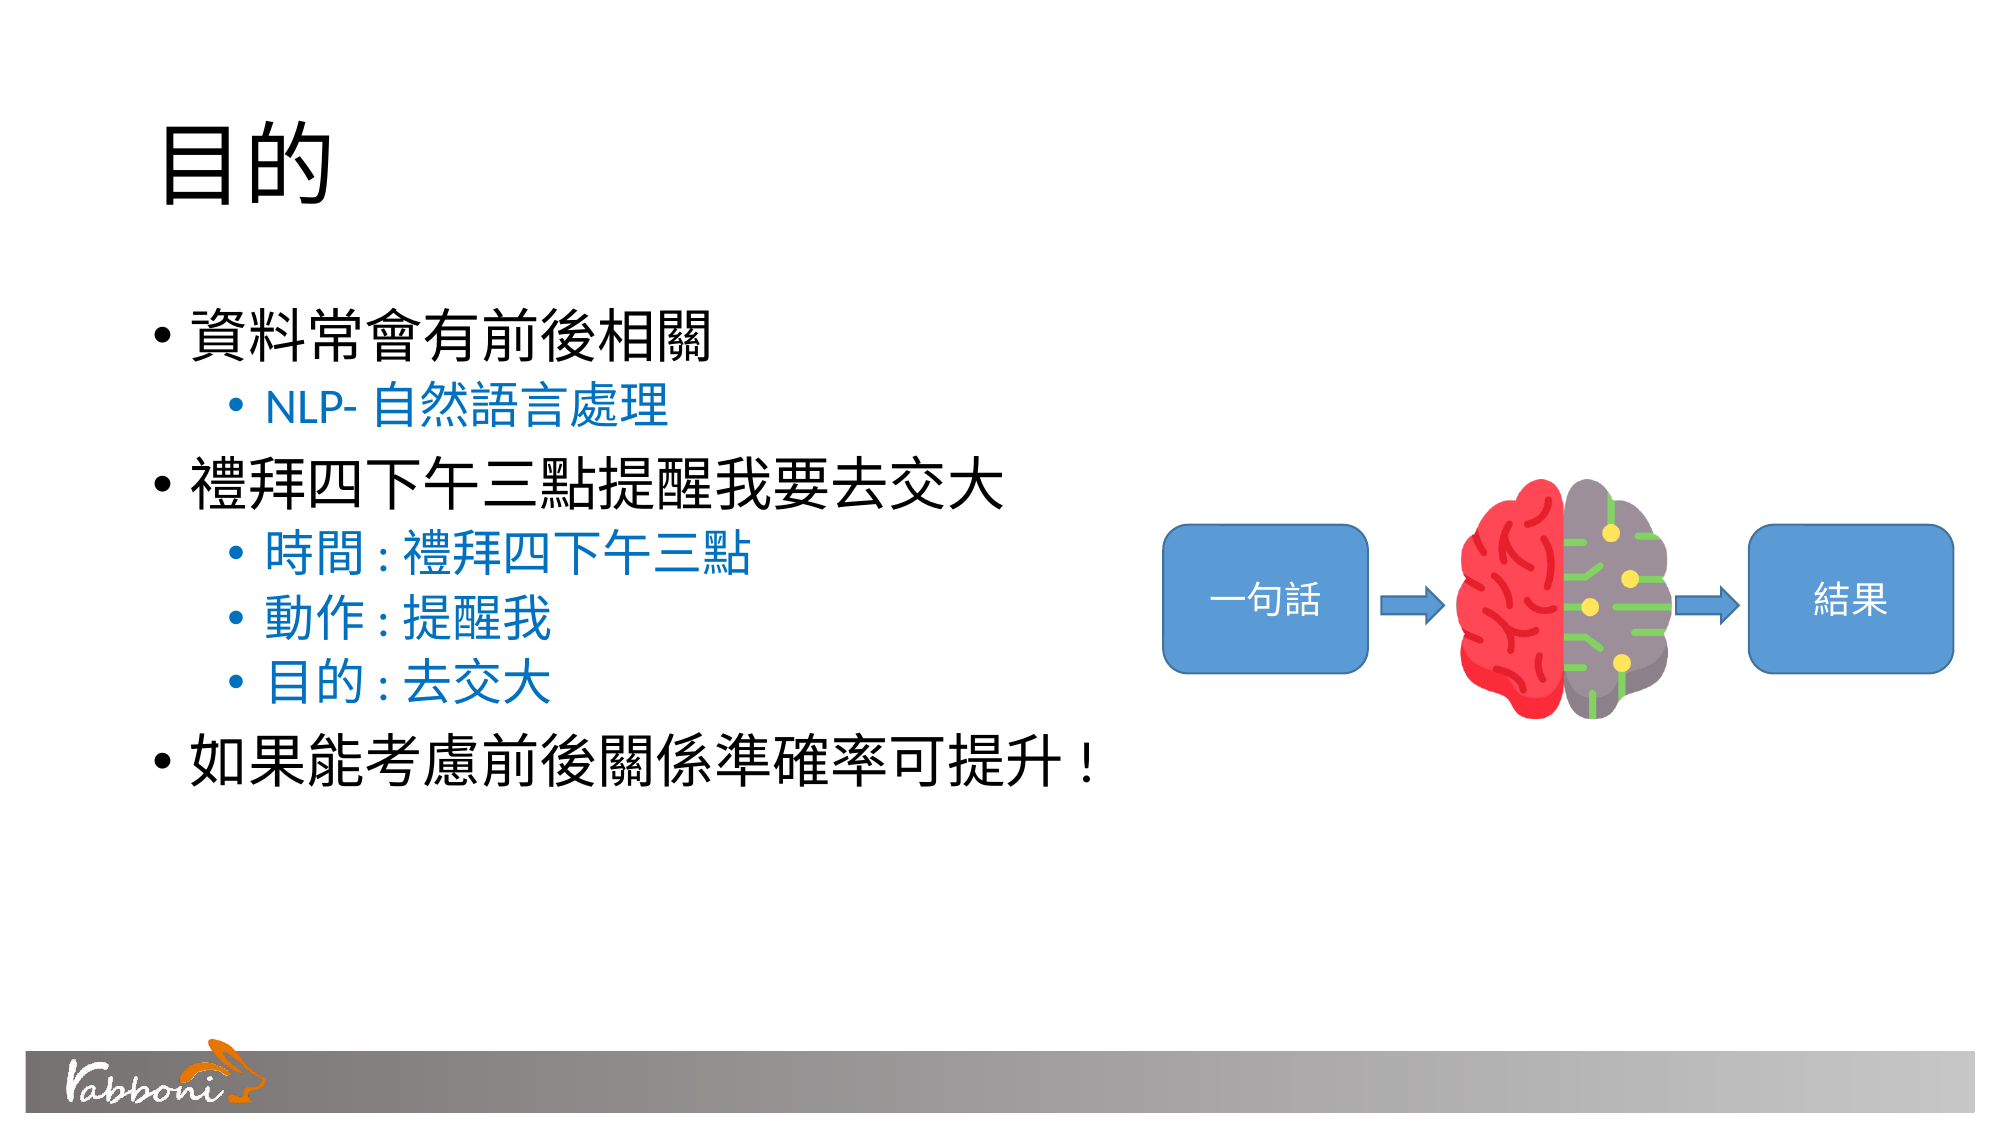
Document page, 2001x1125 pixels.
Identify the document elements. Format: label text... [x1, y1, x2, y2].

text_box [1380, 585, 1444, 626]
text_box [1684, 585, 1741, 626]
picture [66, 1029, 268, 1112]
text_box 結果 [1747, 523, 1955, 675]
picture [1444, 479, 1684, 720]
list 資料常會有前後相關 NLP-自然語言處理 禮拜四下午三點提醒我要去交大 時間:禮拜四下午三點 動作:提醒我 目的:去交大 如果能考慮前後關係準確率可提升! [137, 299, 1863, 1014]
title 目的 [137, 59, 1863, 278]
text_box 一句話 [1162, 523, 1369, 675]
